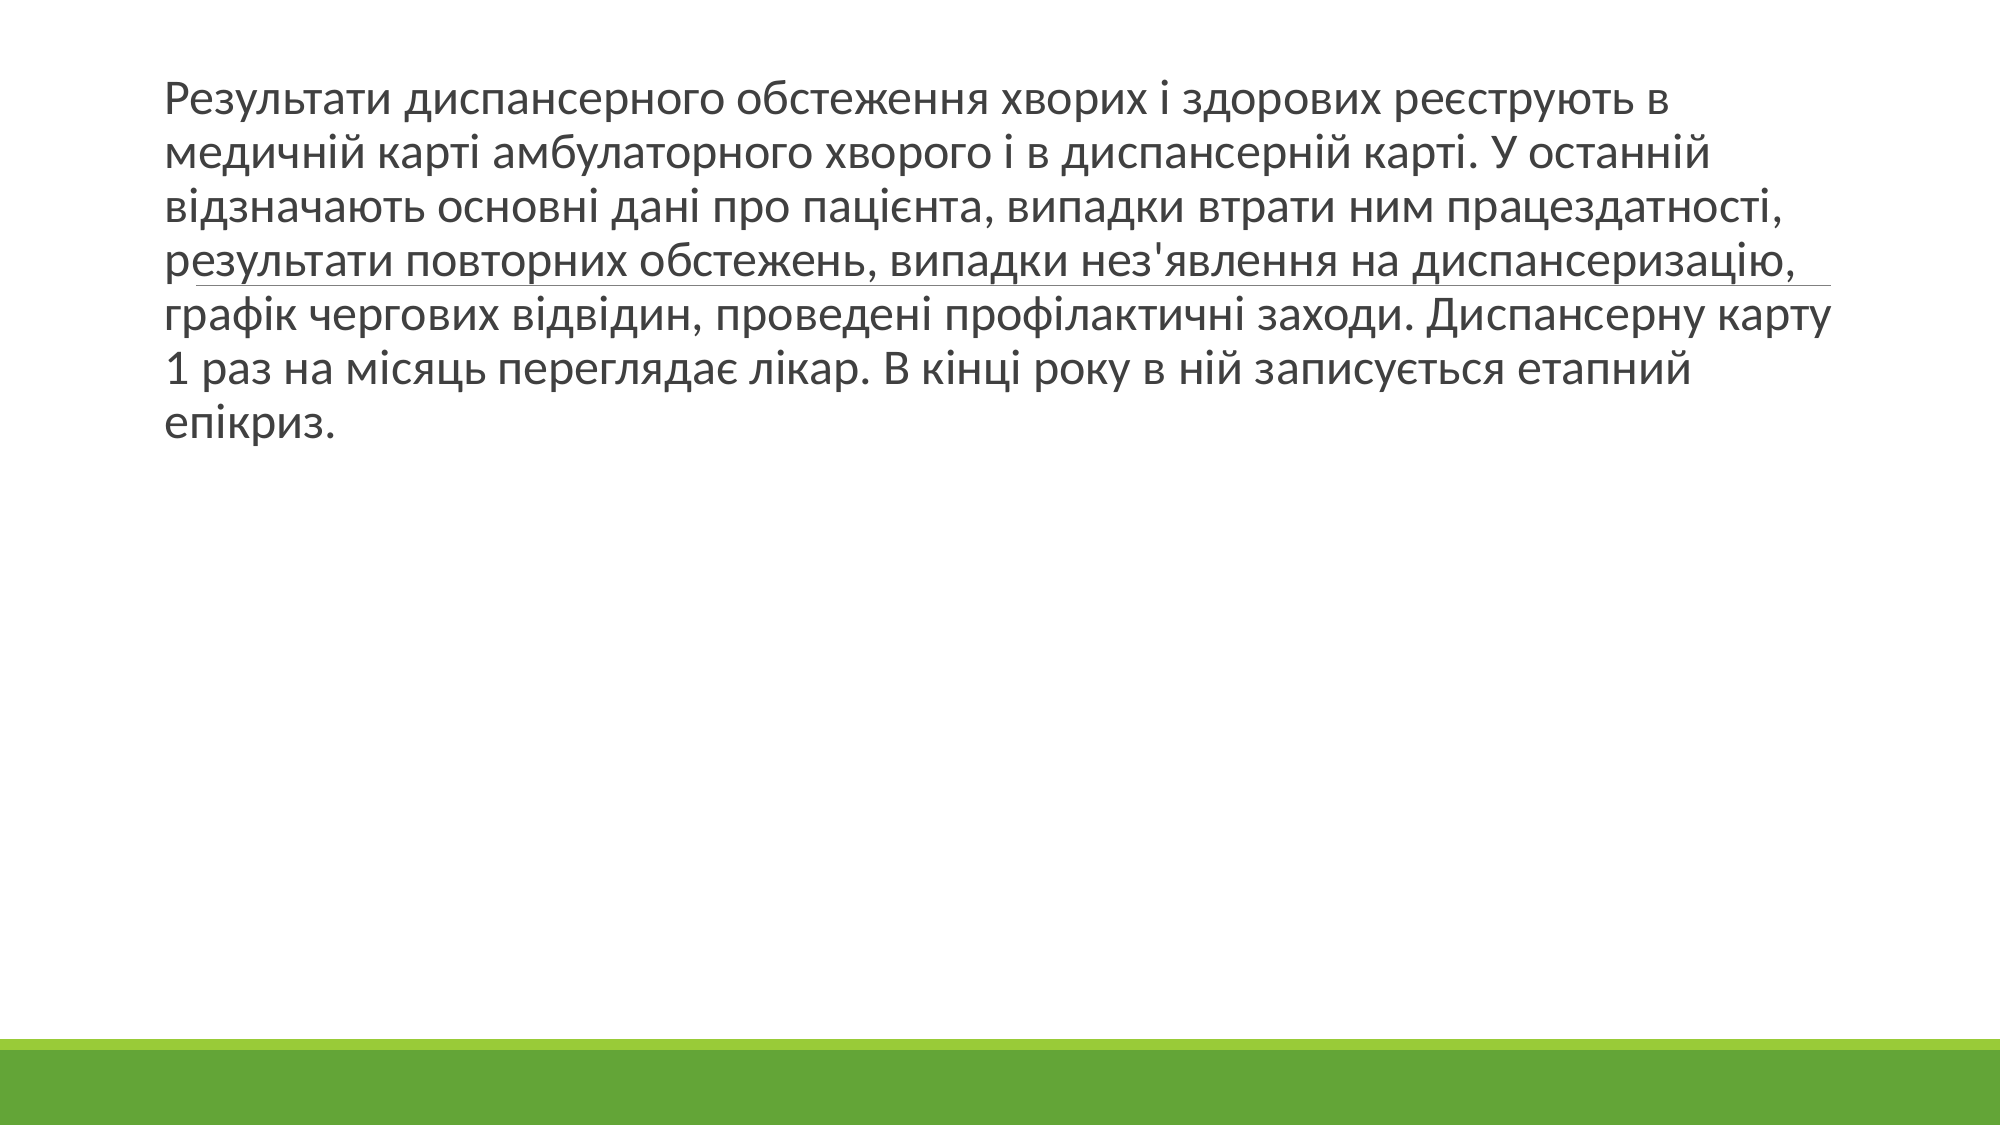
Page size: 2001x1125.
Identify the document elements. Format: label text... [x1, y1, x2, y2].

list Результати диспансерного обстеження хворих і здорових реєструють в медичній карті амбулаторного хворого і в диспансерній карті. У останній відзначають основні дані про пацієнта, випадки втрати ним працездатності, результати повторних обстежень, випадки нез'явлення на диспансеризацію, графік чергових відвідин, проведені профілактичні заходи. Диспансерну карту 1 раз на місяць переглядає лікар. В кінці року в ній записується етапний епікриз. [149, 63, 1849, 950]
